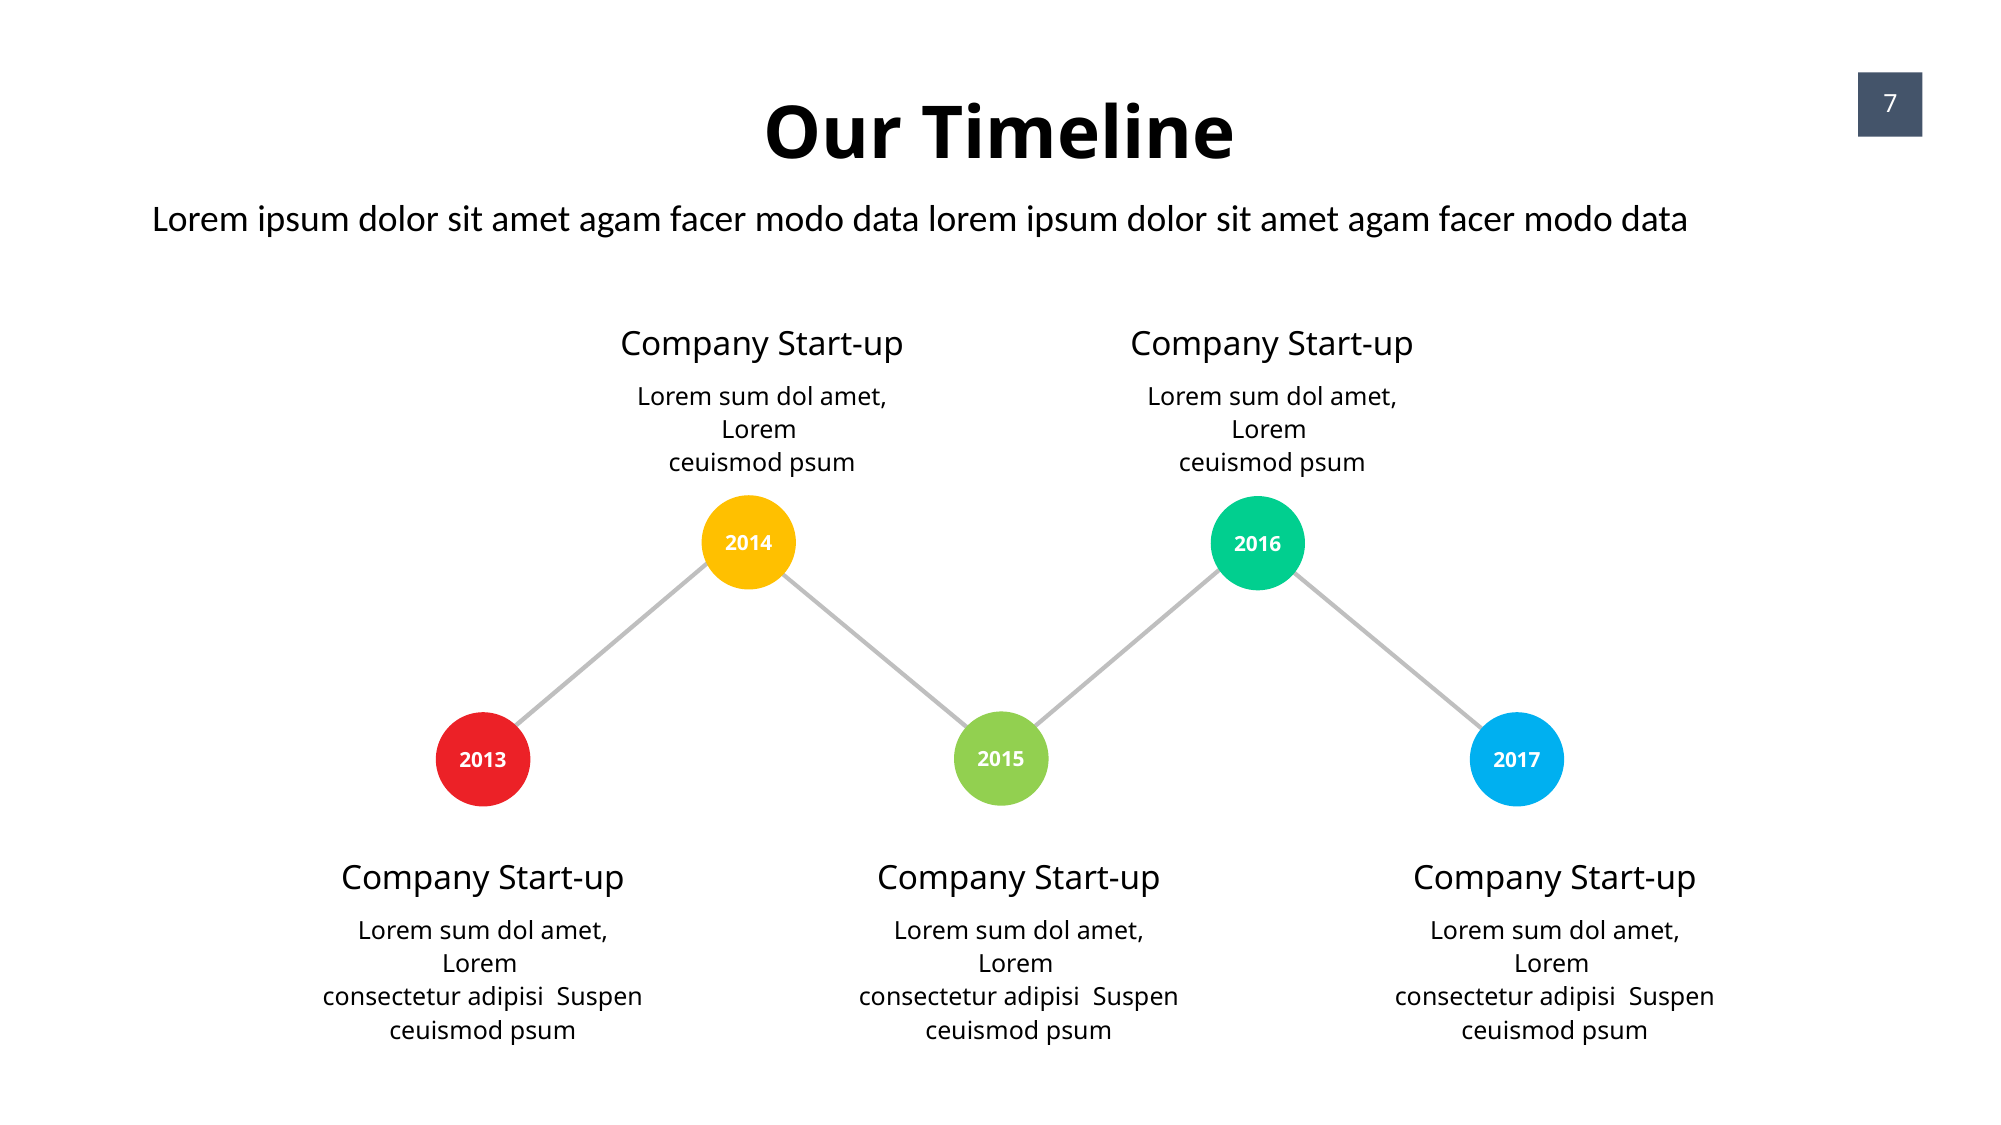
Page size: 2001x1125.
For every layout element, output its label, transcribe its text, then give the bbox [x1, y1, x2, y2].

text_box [1080, 315, 1465, 452]
text_box [1034, 568, 1220, 727]
text_box [701, 495, 796, 590]
text_box [1469, 712, 1565, 807]
text_box [1210, 496, 1306, 591]
slide_number 7 [1863, 78, 1927, 130]
text_box [954, 711, 1049, 806]
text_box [570, 315, 955, 452]
text_box [782, 573, 968, 728]
text_box 2016 [1219, 523, 1297, 563]
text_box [1363, 849, 1747, 1020]
subtitle Lorem ipsum dolor sit amet agam facer modo data lorem ipsum dolor sit amet agam facer modo data [137, 191, 1863, 227]
text_box 2014 [710, 522, 788, 562]
text_box [515, 562, 707, 727]
text_box [1293, 571, 1482, 730]
title Our Timeline [137, 78, 1863, 191]
text_box 2017 [1478, 739, 1556, 779]
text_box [827, 849, 1211, 1020]
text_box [291, 849, 675, 1020]
text_box [435, 712, 531, 807]
text_box 2015 [962, 738, 1040, 779]
text_box 2013 [444, 739, 522, 779]
